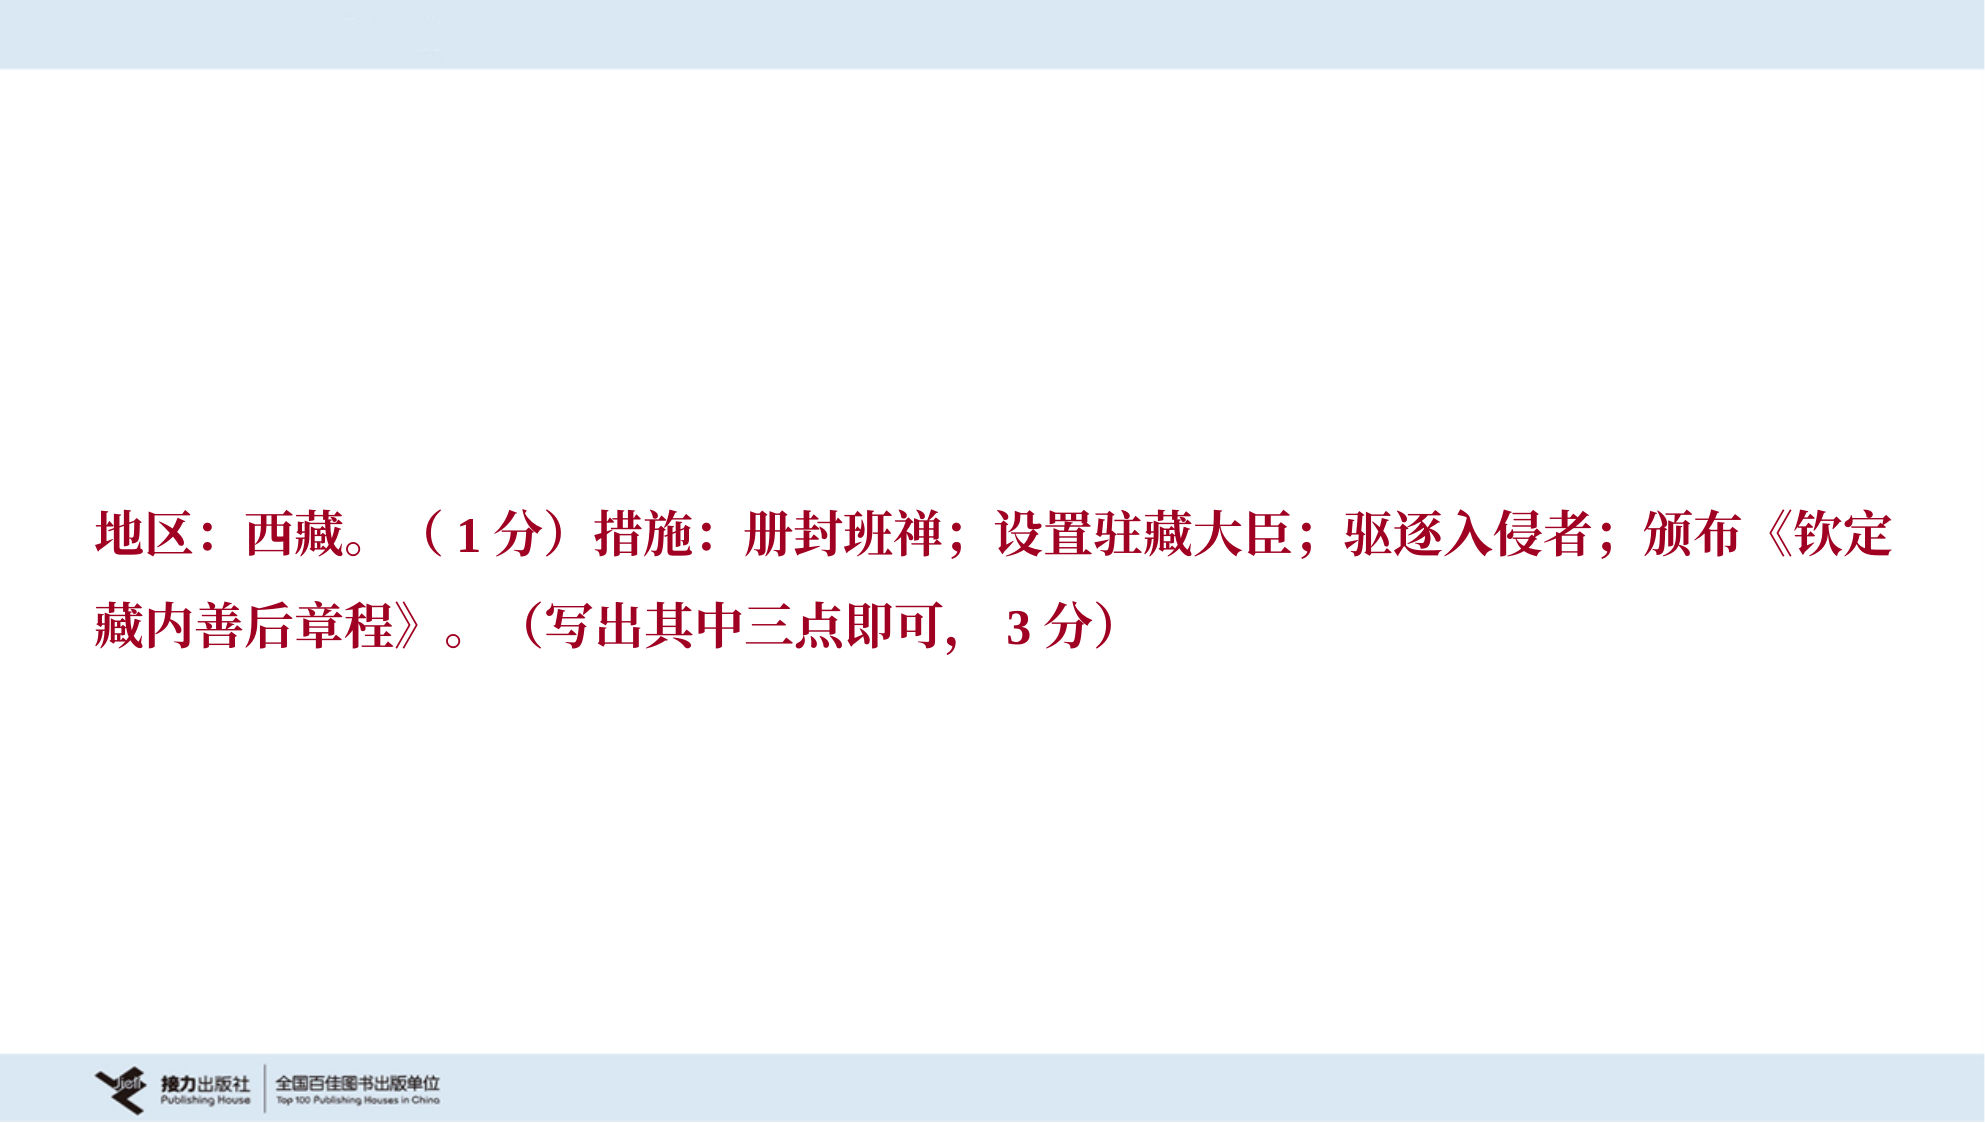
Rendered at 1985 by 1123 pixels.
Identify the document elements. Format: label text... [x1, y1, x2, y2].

picture [0, 0, 1985, 1122]
text_box 地区：西藏。（1分）措施：册封班禅；设置驻藏大臣；驱逐入侵者；颁布《钦定 藏内善后章程》。（写出其中三点即可，3分） [94, 471, 1892, 655]
